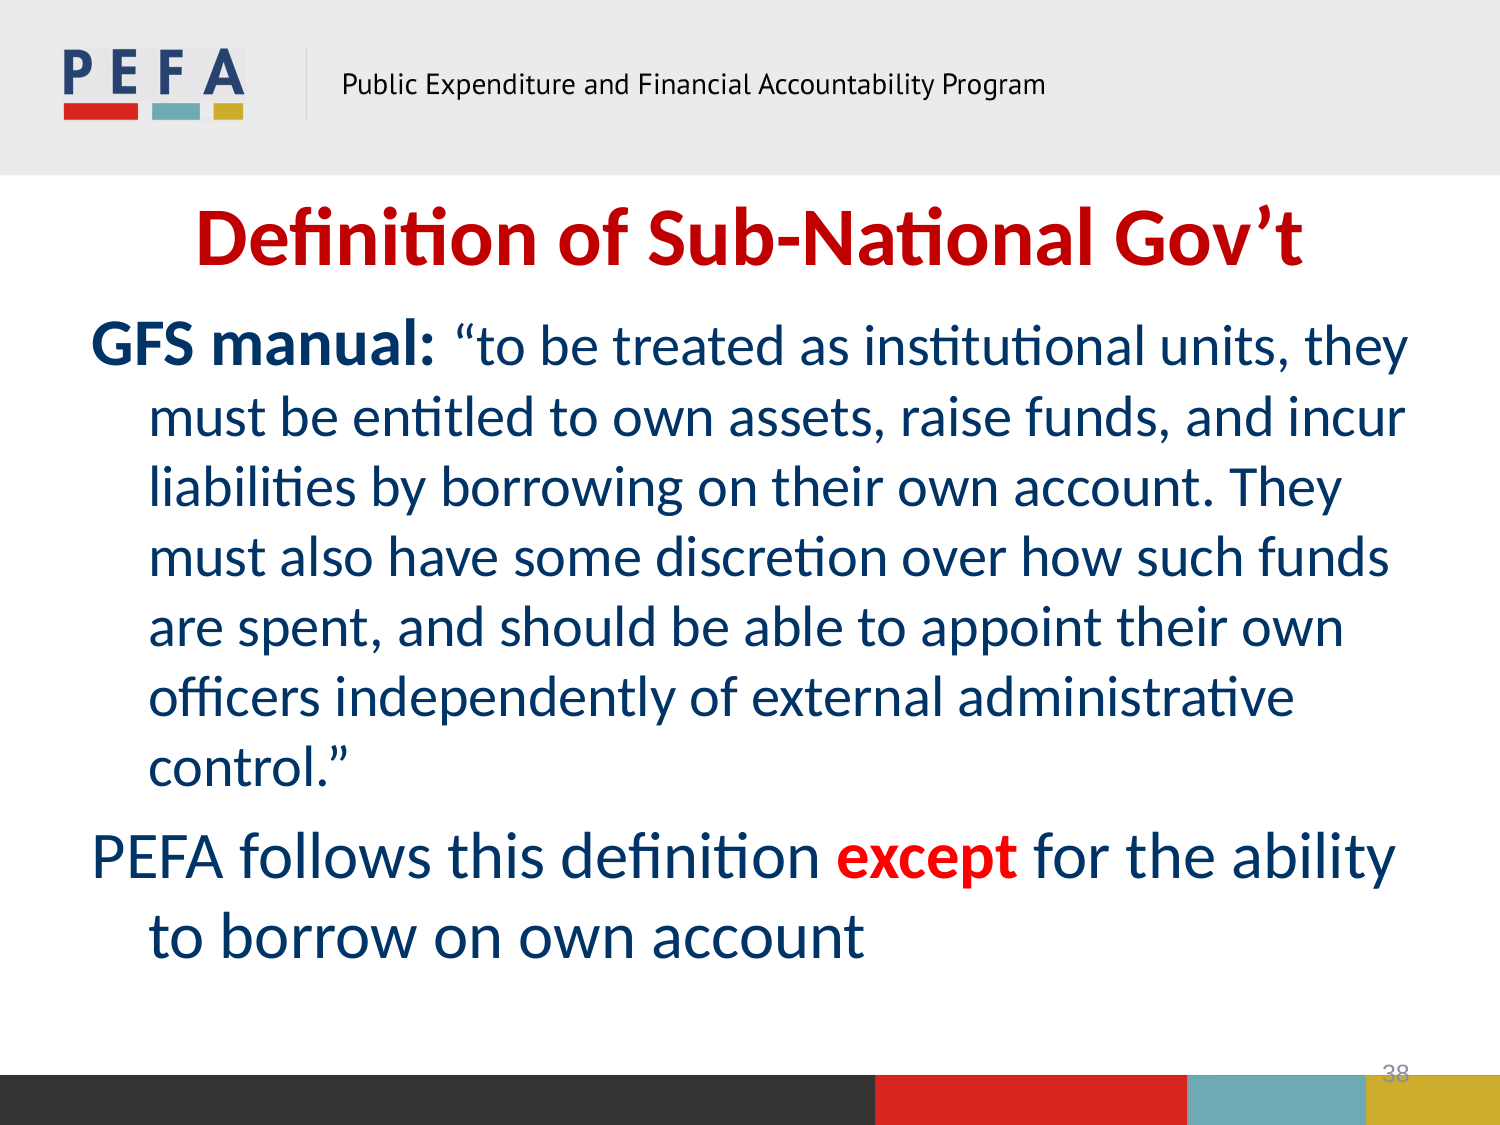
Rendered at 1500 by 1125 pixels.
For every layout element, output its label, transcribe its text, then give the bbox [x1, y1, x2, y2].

title Definition of Sub-National Gov’t [70, 148, 1431, 291]
slide_number 38 [1074, 1042, 1425, 1103]
list GFS manual: “to be treated as institutional units, they must be entitled to own assets, raise funds, and incur liabilities by borrowing on their own account. They must also have some discretion over how such funds are spent, and should be able to appoint their own officers independently of external administrative control.” PEFA follows this definition except for the ability to borrow on own account [76, 290, 1442, 965]
picture [0, 0, 1500, 1125]
